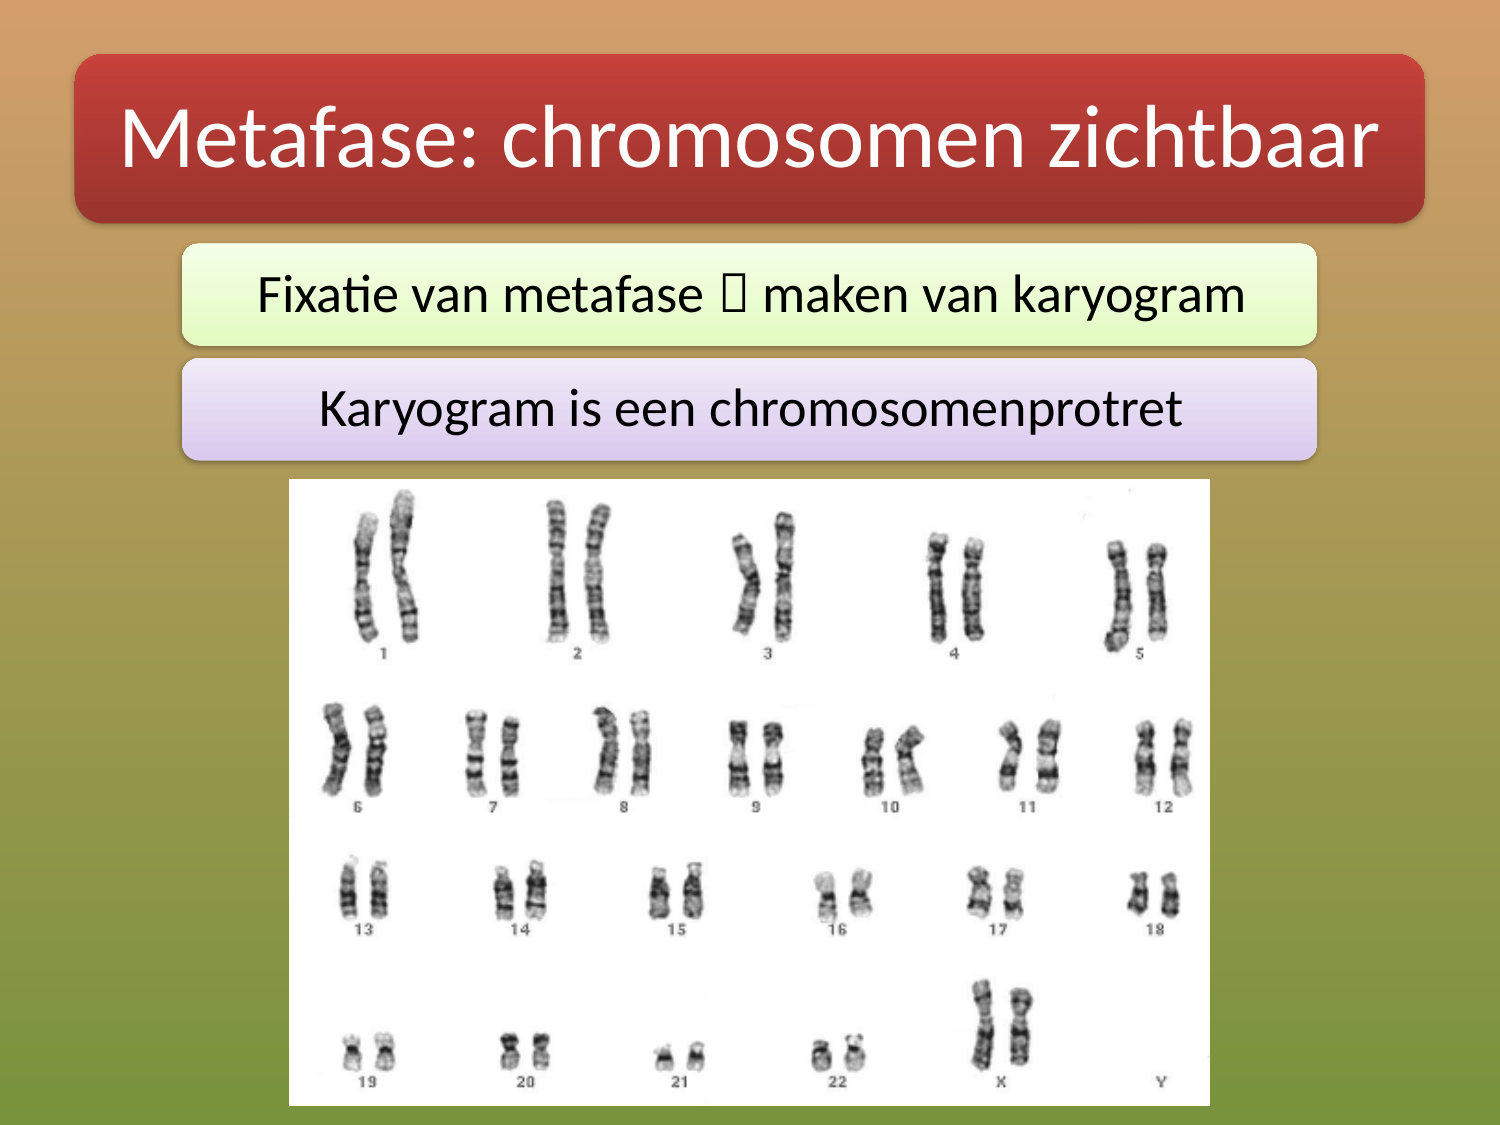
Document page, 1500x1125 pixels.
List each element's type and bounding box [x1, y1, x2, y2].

list [181, 243, 1318, 462]
text_box [74, 44, 1426, 233]
picture [288, 479, 1211, 1107]
